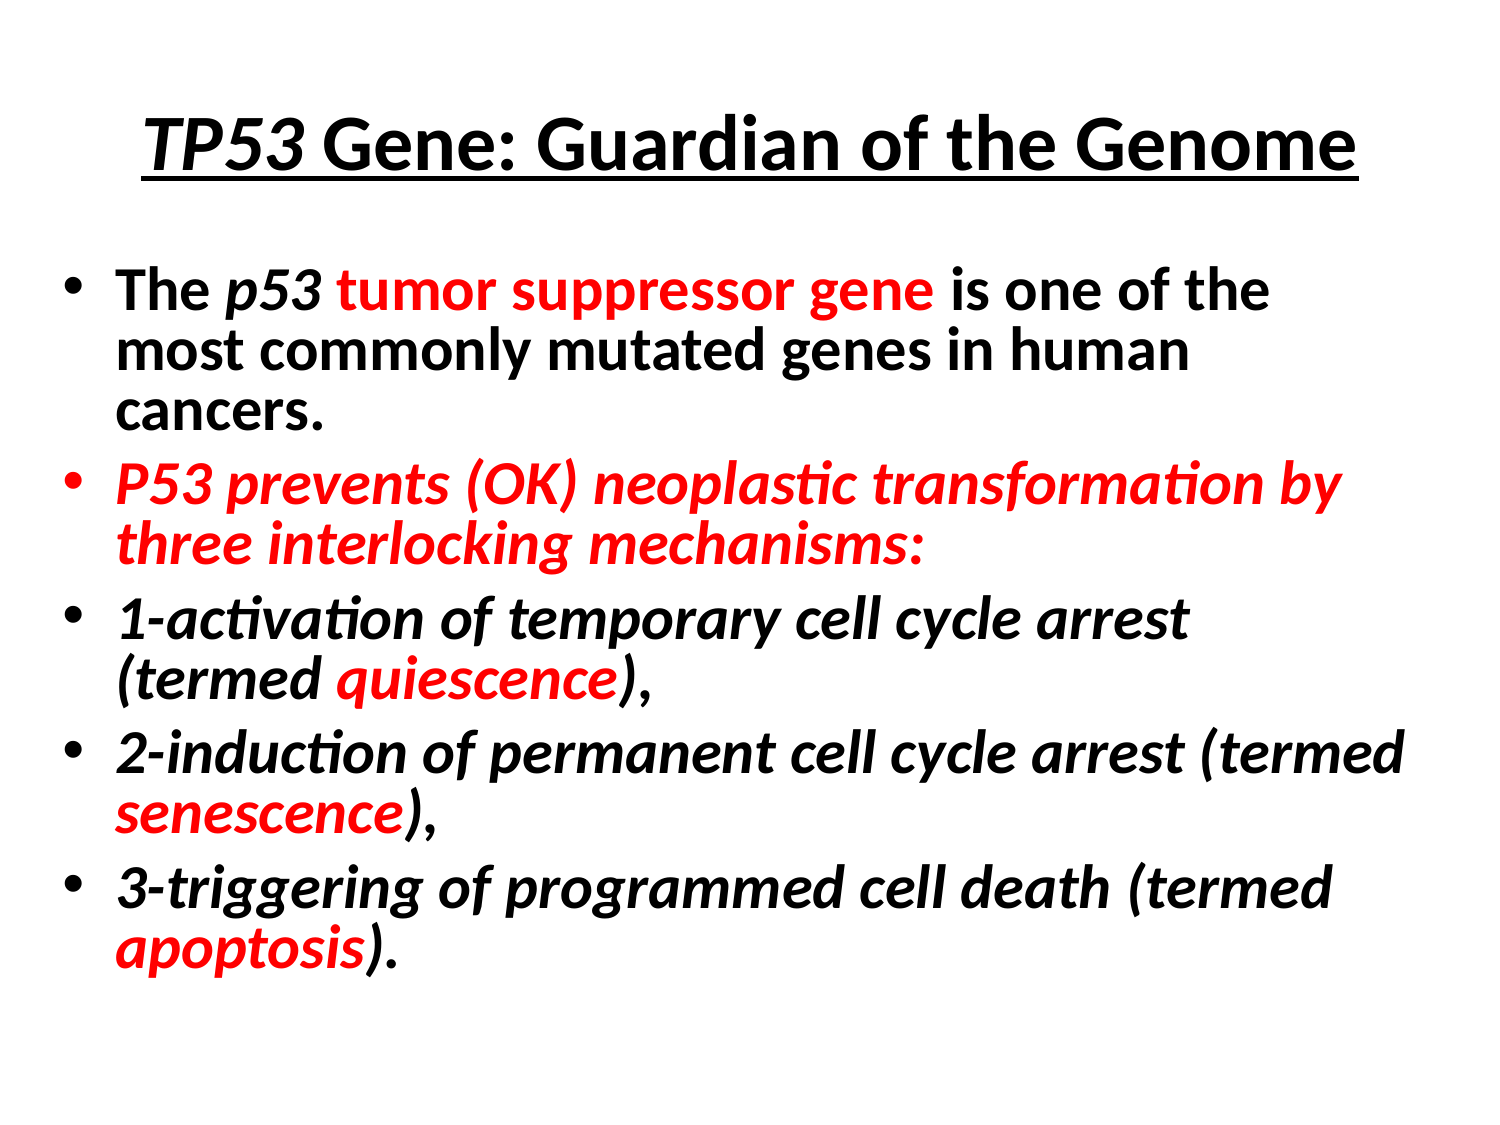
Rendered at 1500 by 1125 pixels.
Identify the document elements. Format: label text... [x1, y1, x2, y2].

list The p53 tumor suppressor gene is one of the most commonly mutated genes in human cancers. P53 prevents (OK) neoplastic transformation by three interlocking mechanisms: 1-activation of temporary cell cycle arrest (termed quiescence), 2-induction of permanent cell cycle arrest (termed senescence), 3-triggering of programmed cell death (termed apoptosis). [62, 262, 1413, 1005]
title TP53 Gene: Guardian of the Genome [75, 45, 1425, 233]
